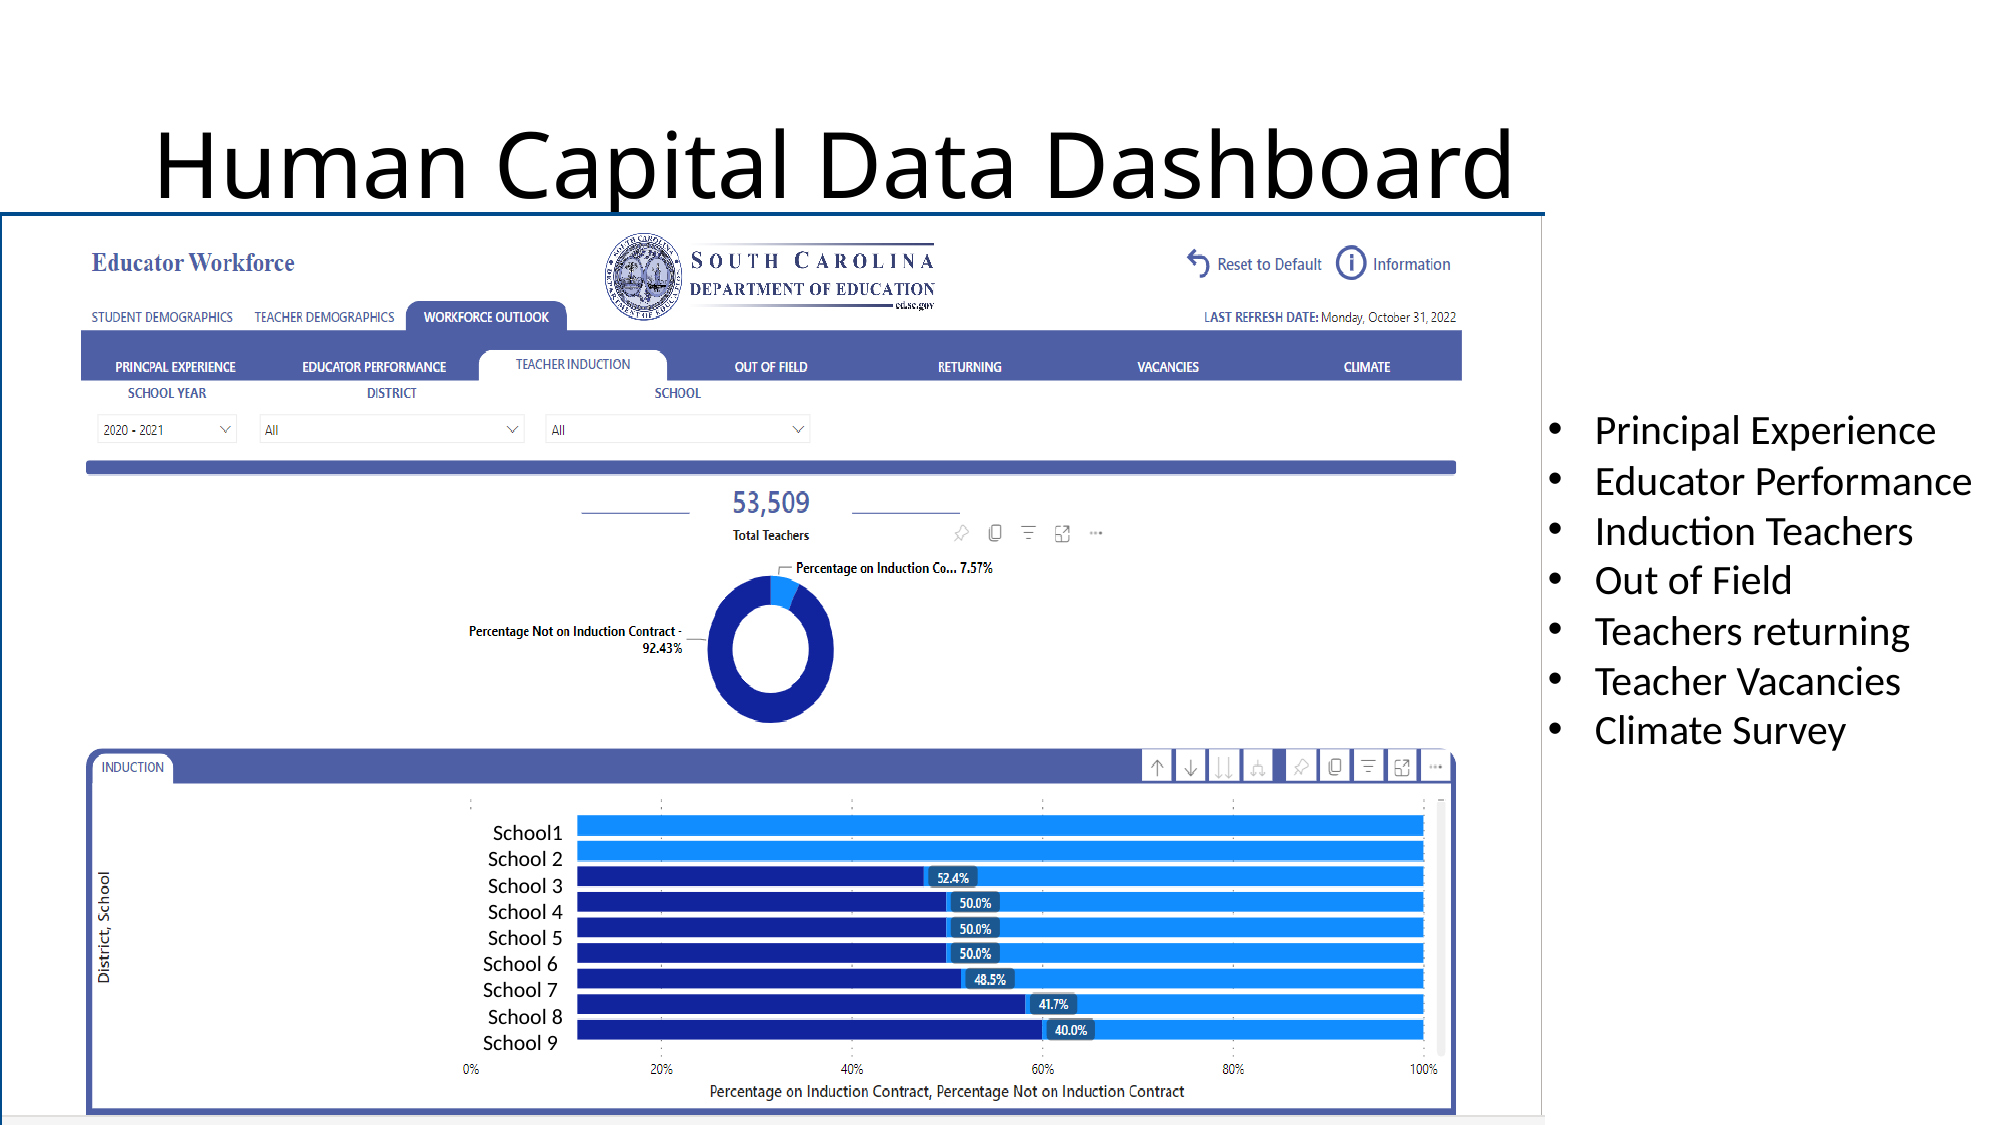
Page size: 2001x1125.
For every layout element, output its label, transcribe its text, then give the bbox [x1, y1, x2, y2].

text_box Principal Experience Educator Performance Induction Teachers Out of Field Teachers returning Teacher Vacancies Climate Survey [1545, 395, 1988, 761]
picture [0, 212, 1545, 1125]
title Human Capital Data Dashboard [137, 59, 1863, 278]
